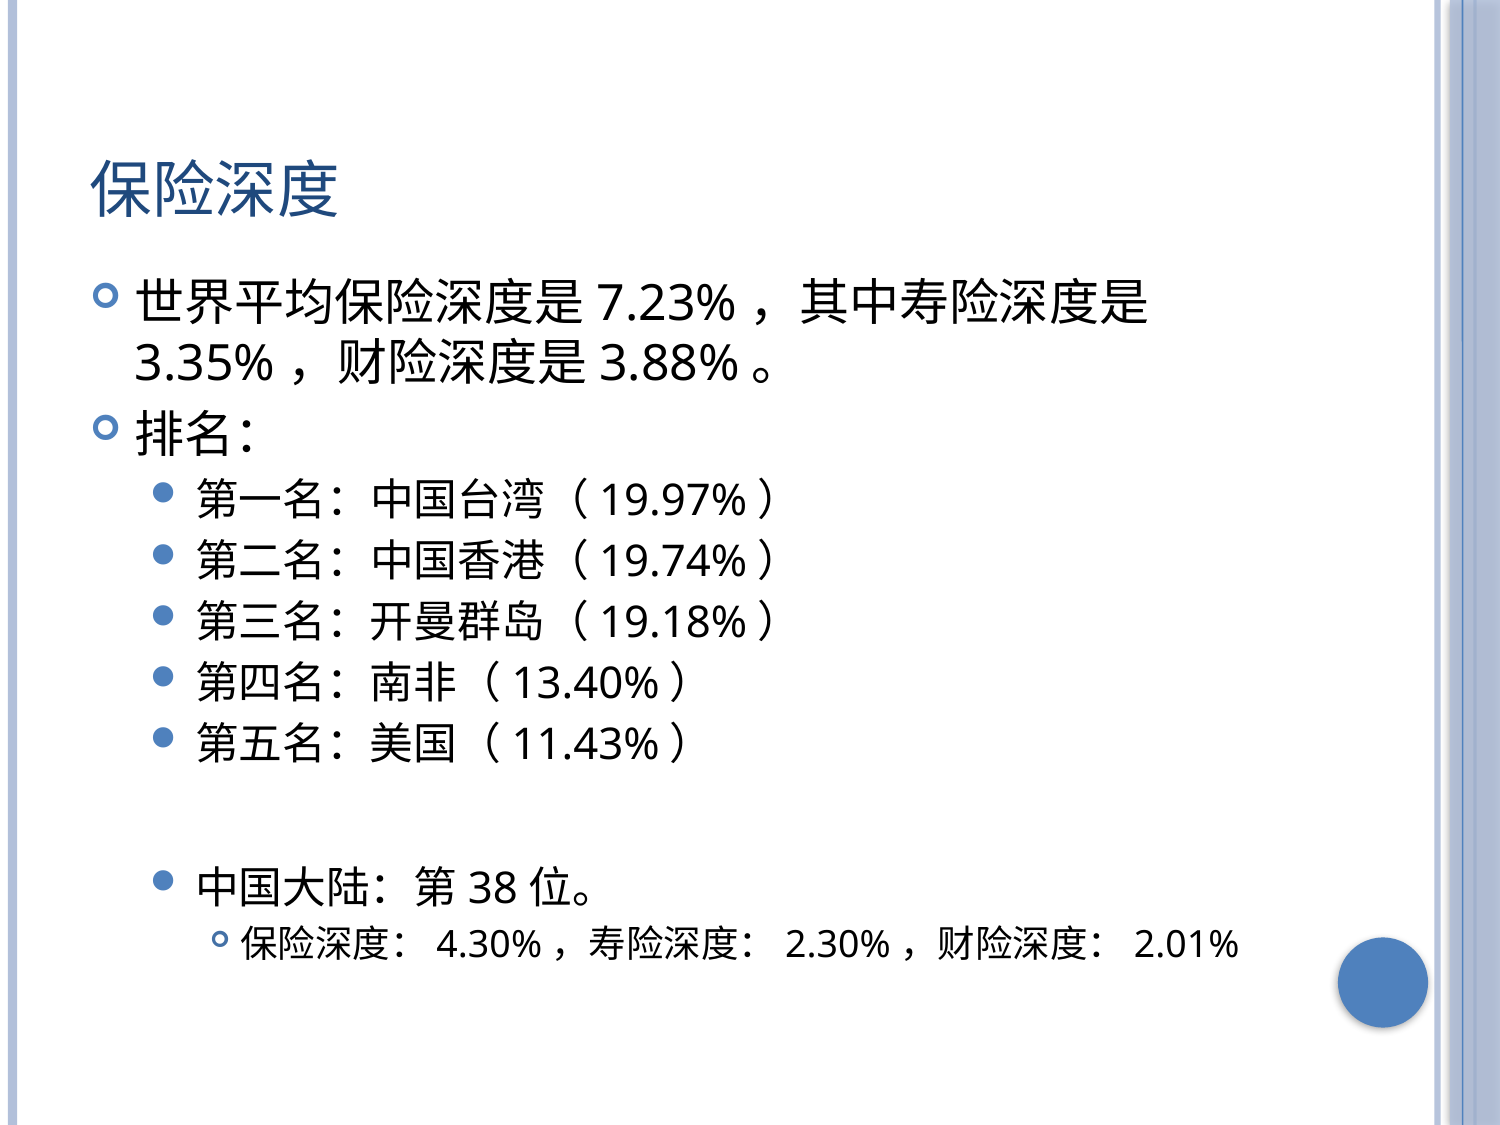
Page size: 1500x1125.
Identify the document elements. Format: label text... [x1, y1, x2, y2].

title 保险深度 [75, 45, 1300, 233]
list 世界平均保险深度是7.23%，其中寿险深度是3.35%，财险深度是3.88%。 排名： 第一名：中国台湾（19.97%） 第二名：中国香港（19.74%） 第三名：开曼群岛（19.18%） 第四名：南非（13.40%） 第五名：美国（11.43%） 中国大陆：第38位。 保险深度：4.30%，寿险深度：2.30%，财险深度：2.01% [74, 262, 1301, 1063]
